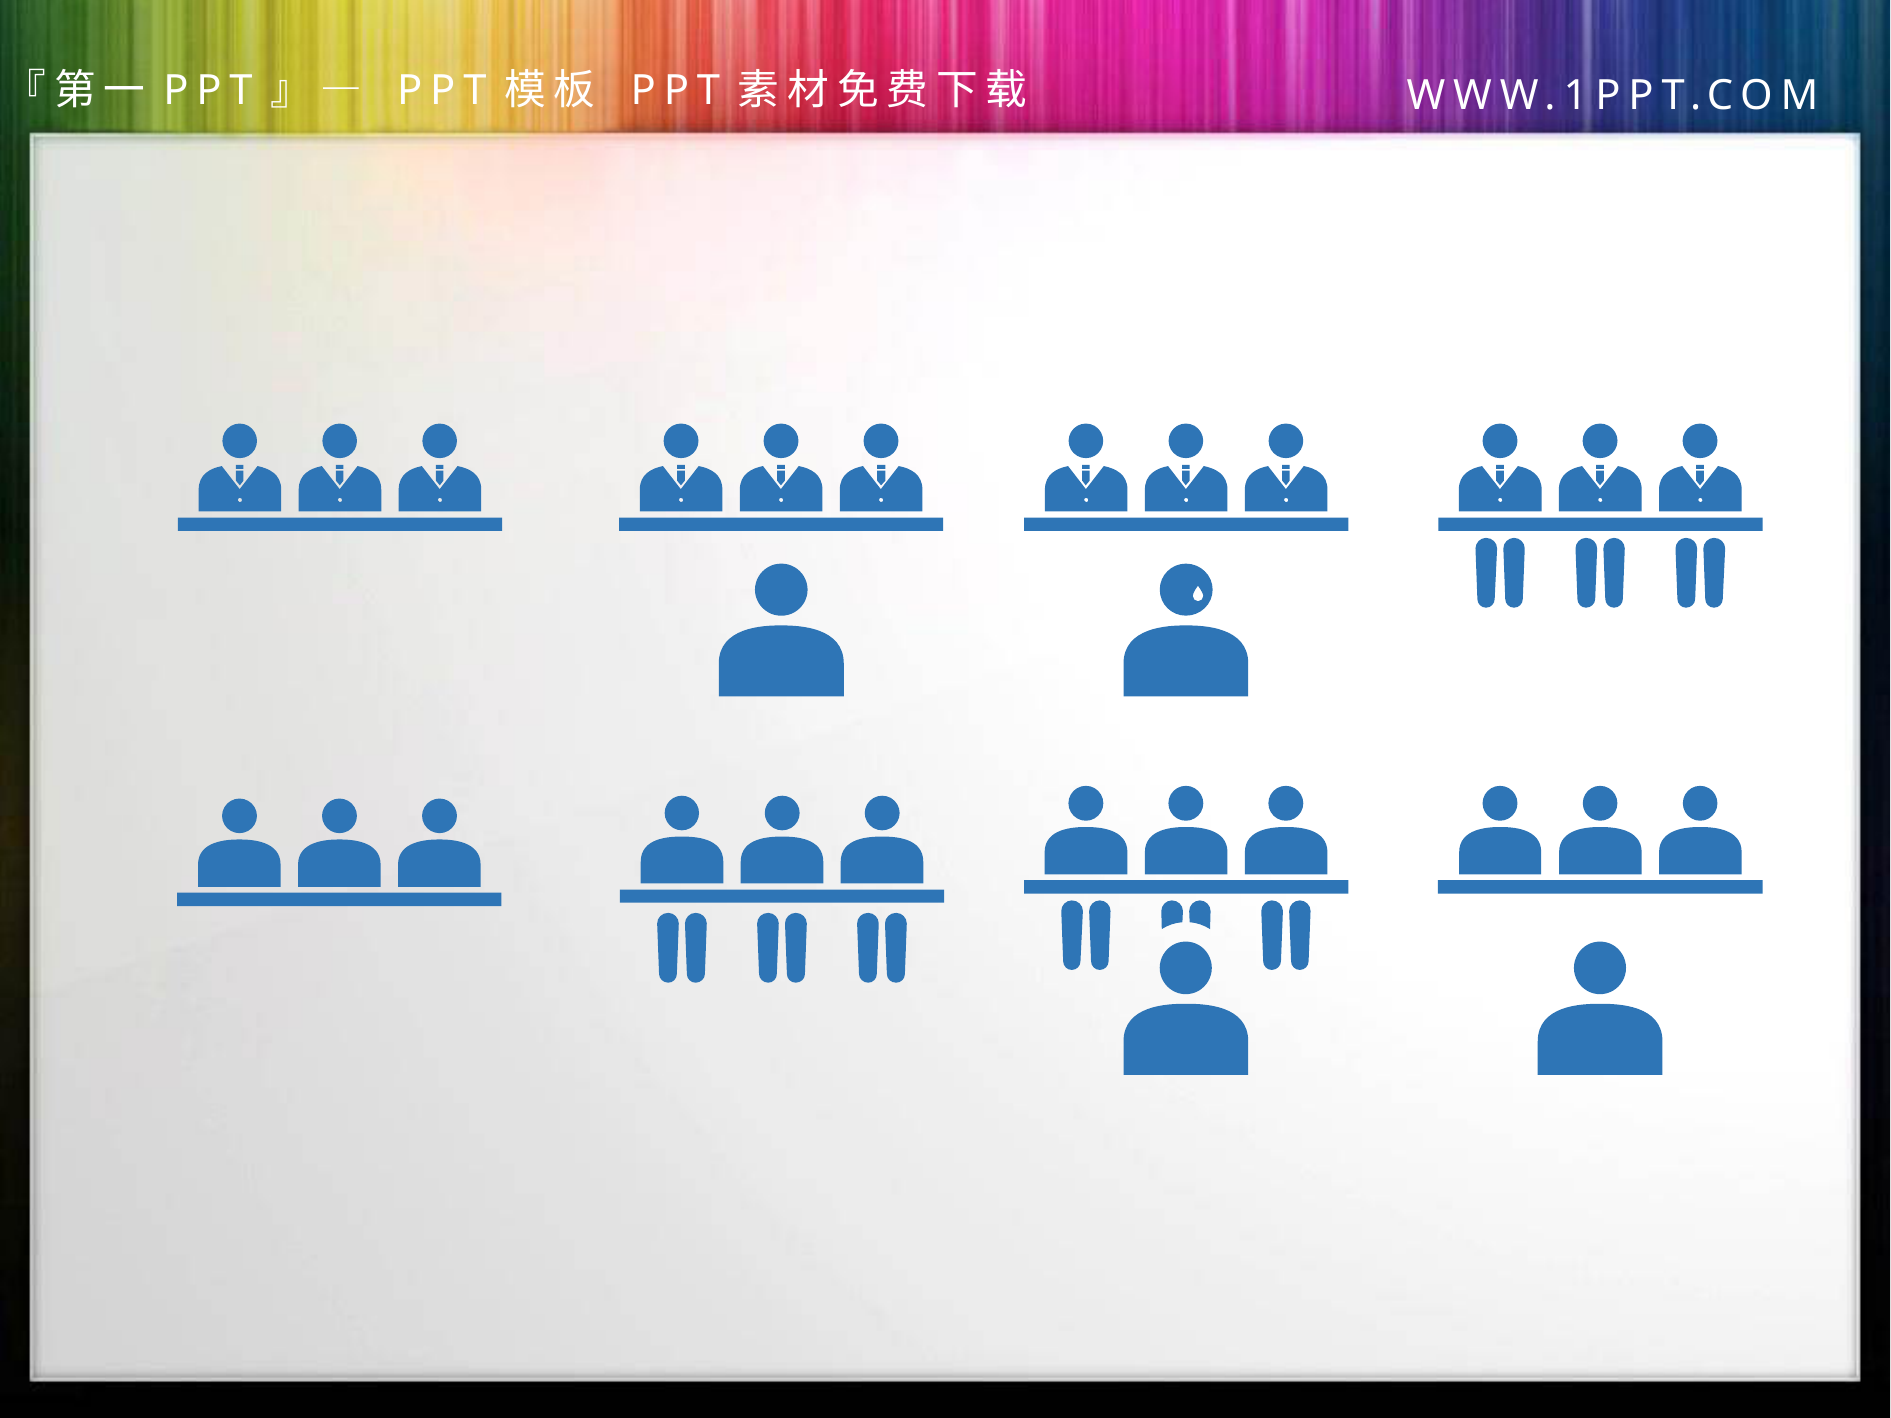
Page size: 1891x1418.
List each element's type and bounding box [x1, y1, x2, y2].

text_box [1182, 464, 1190, 469]
text_box [640, 836, 724, 884]
text_box [222, 798, 257, 834]
text_box [435, 470, 444, 486]
text_box [1161, 900, 1183, 930]
text_box [763, 423, 799, 459]
text_box [422, 423, 457, 459]
text_box [1682, 785, 1718, 821]
text_box [1459, 827, 1542, 875]
text_box [1558, 466, 1642, 512]
text_box [1596, 470, 1604, 486]
text_box [840, 836, 924, 884]
text_box [1573, 941, 1627, 995]
text_box [1123, 1003, 1249, 1075]
text_box [1068, 785, 1104, 821]
text_box [684, 912, 707, 983]
text_box [785, 912, 807, 983]
text_box [1703, 537, 1726, 608]
text_box [754, 563, 808, 616]
text_box [1244, 466, 1328, 512]
text_box [619, 517, 944, 531]
text_box [1189, 900, 1211, 930]
text_box [1575, 537, 1598, 608]
text_box [335, 470, 344, 486]
text_box [1024, 880, 1349, 894]
text_box [1475, 537, 1498, 608]
text_box [198, 839, 281, 887]
text_box [1282, 470, 1290, 486]
text_box [657, 912, 679, 983]
text_box [222, 423, 258, 459]
text_box [877, 464, 886, 469]
text_box [664, 795, 700, 831]
text_box [677, 470, 685, 486]
text_box [1282, 464, 1290, 469]
text_box [1582, 423, 1618, 459]
text_box [863, 423, 899, 459]
text_box [398, 839, 481, 887]
text_box [764, 795, 800, 831]
text_box [1144, 827, 1228, 875]
text_box [1438, 517, 1763, 531]
text_box [864, 795, 900, 831]
text_box [839, 466, 923, 512]
text_box [322, 423, 357, 459]
text_box [398, 466, 482, 512]
text_box [1437, 880, 1763, 894]
text_box [435, 464, 444, 469]
text_box [1244, 827, 1328, 875]
text_box [1144, 466, 1228, 512]
text_box [298, 839, 381, 887]
text_box [1182, 470, 1190, 486]
text_box [422, 798, 457, 834]
text_box [1482, 785, 1518, 821]
text_box [739, 466, 823, 512]
text_box [1582, 785, 1618, 821]
text_box [1082, 470, 1090, 486]
text_box [885, 912, 907, 983]
text_box [777, 470, 785, 486]
text_box [1596, 464, 1604, 469]
text_box [335, 464, 344, 469]
text_box [1061, 900, 1083, 970]
text_box [718, 625, 844, 697]
text_box [677, 464, 685, 469]
text_box [1559, 827, 1642, 875]
text_box [1675, 537, 1698, 608]
text_box [1159, 941, 1212, 995]
text_box [1482, 423, 1518, 459]
text_box [235, 464, 244, 469]
text_box [1659, 827, 1742, 875]
text_box [1458, 466, 1542, 512]
text_box [877, 470, 886, 486]
text_box [1268, 423, 1304, 459]
text_box [740, 836, 824, 884]
text_box [757, 912, 779, 983]
text_box [1289, 900, 1311, 970]
text_box [1268, 785, 1304, 821]
text_box [1496, 470, 1504, 486]
text_box [1044, 466, 1128, 512]
text_box [1168, 785, 1204, 821]
text_box [1503, 537, 1525, 608]
text_box [1696, 464, 1704, 469]
text_box [663, 423, 699, 459]
text_box [1082, 464, 1090, 469]
text_box [177, 517, 503, 531]
picture [0, 0, 1891, 1418]
text_box [322, 798, 357, 834]
text_box [1159, 563, 1213, 616]
text_box [1659, 466, 1742, 512]
text_box [298, 466, 382, 512]
text_box [1537, 1003, 1663, 1075]
text_box [198, 466, 282, 512]
text_box [639, 466, 723, 512]
text_box [1089, 900, 1111, 970]
text_box [1261, 900, 1283, 970]
text_box [1696, 470, 1704, 486]
text_box [1044, 827, 1128, 875]
text_box [777, 464, 785, 469]
text_box [1682, 423, 1718, 459]
text_box [1603, 537, 1625, 608]
text_box [1168, 423, 1204, 459]
text_box [857, 912, 879, 983]
text_box [1496, 464, 1504, 469]
text_box [177, 892, 502, 907]
text_box [619, 889, 945, 903]
text_box [1068, 423, 1104, 459]
text_box [235, 470, 244, 486]
text_box [1123, 625, 1249, 697]
text_box [1024, 517, 1349, 531]
